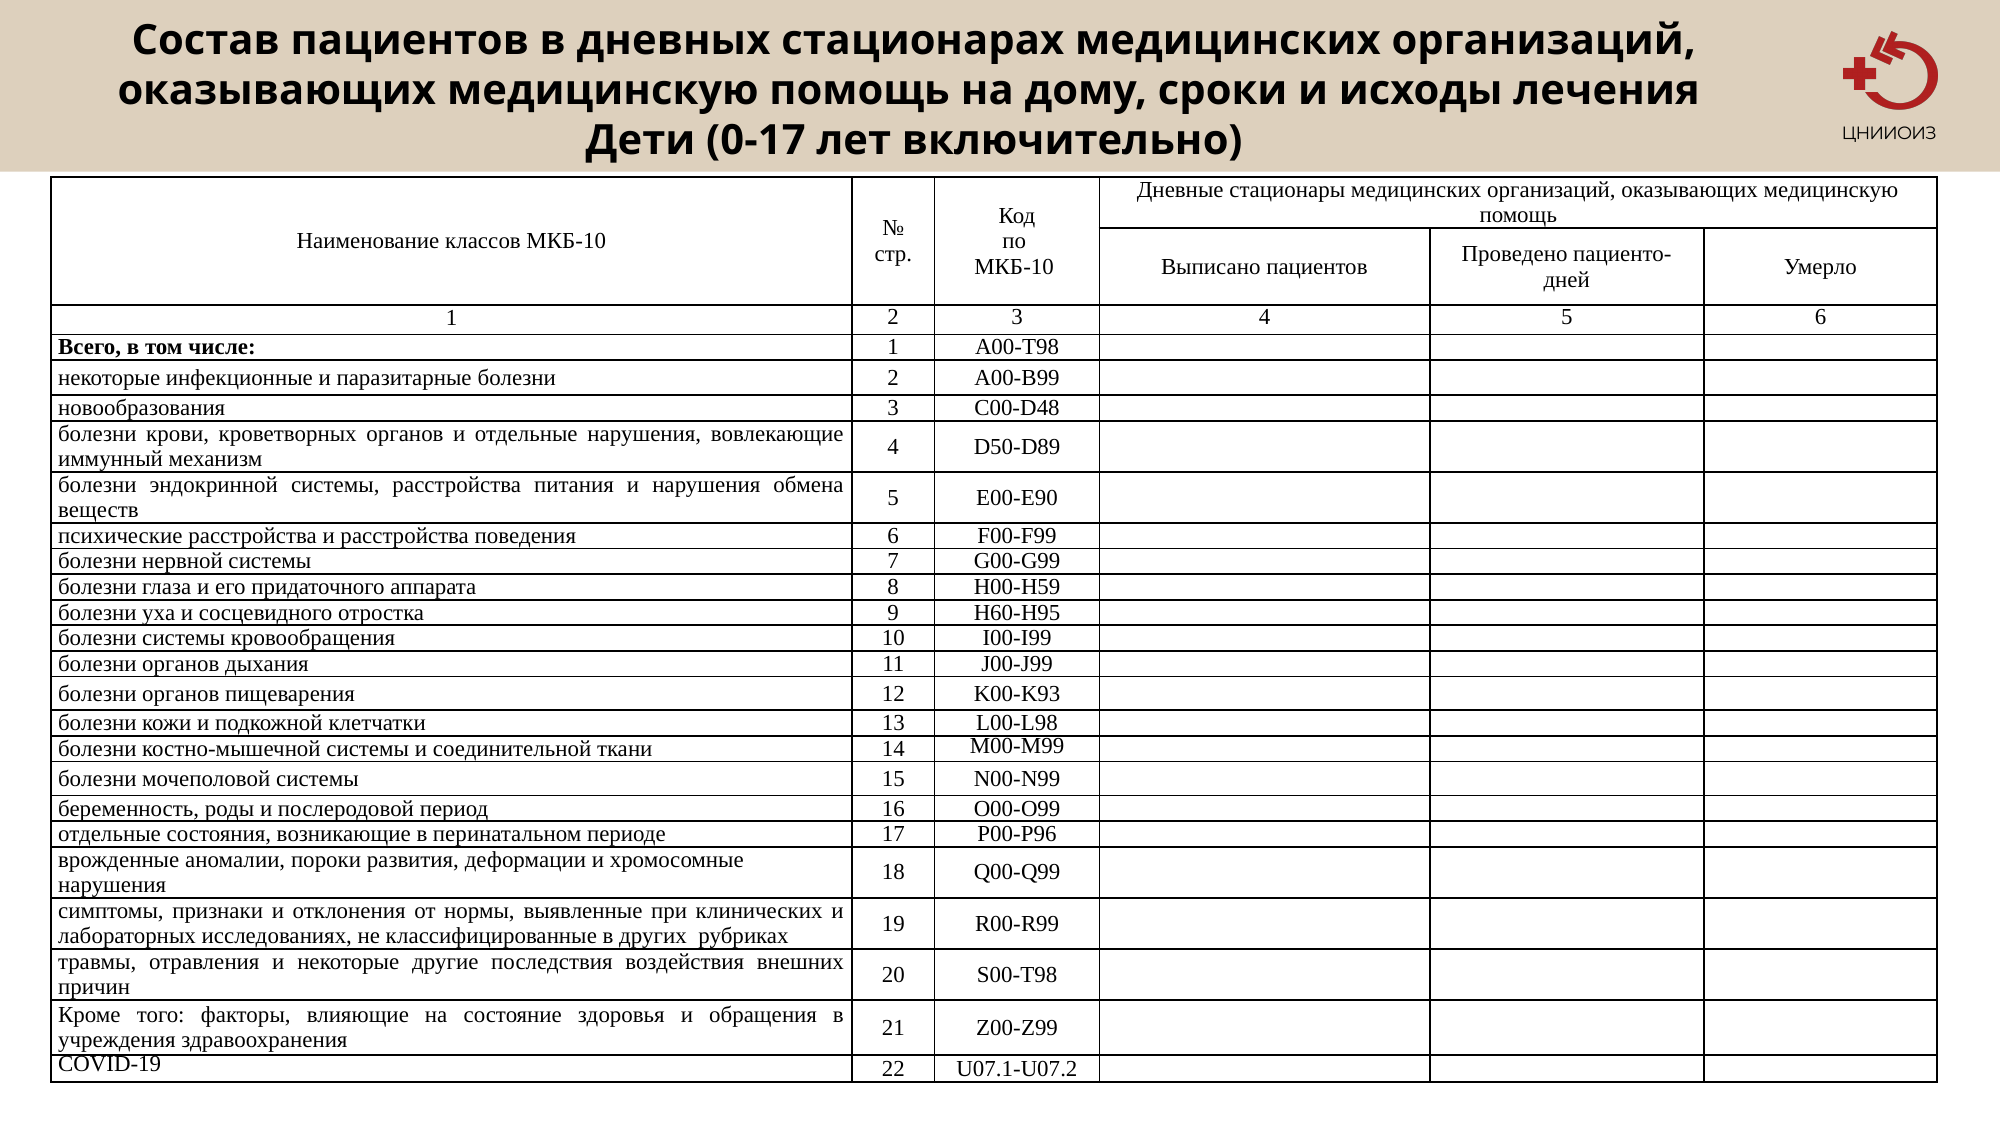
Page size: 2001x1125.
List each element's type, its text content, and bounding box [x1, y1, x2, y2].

table_cell [1705, 524, 1936, 548]
table_cell 9 [853, 601, 934, 624]
table_cell [1100, 361, 1429, 394]
table_cell [1431, 422, 1703, 471]
table_cell 8 [853, 575, 934, 599]
table_cell [1705, 575, 1936, 599]
table_cell [1100, 899, 1429, 948]
table_cell [1100, 575, 1429, 599]
table_cell [1705, 899, 1936, 948]
table_cell [1705, 822, 1936, 846]
table_cell [1705, 396, 1936, 420]
table_cell [1431, 575, 1703, 599]
table_cell [1431, 524, 1703, 548]
table_cell 12 [853, 677, 934, 709]
table_cell Q00-Q99 [935, 848, 1099, 897]
table_cell [1100, 796, 1429, 820]
table_cell [1100, 737, 1429, 761]
table_cell 13 [853, 711, 934, 735]
table_cell 1 [853, 335, 934, 359]
table_cell [1431, 473, 1703, 522]
table_cell болезни системы кровообращения [52, 626, 851, 650]
table_cell [1431, 737, 1703, 761]
table_cell M00-M99 [935, 737, 1099, 761]
table_cell 5 [853, 473, 934, 522]
table_cell Умерло [1705, 229, 1936, 304]
table_cell [1431, 549, 1703, 573]
table_cell [1431, 1056, 1703, 1081]
table_cell [1100, 473, 1429, 522]
table_cell [1100, 422, 1429, 471]
table_cell 15 [853, 762, 934, 795]
table_cell 4 [853, 422, 934, 471]
table_cell L00-L98 [935, 711, 1099, 735]
table_cell беременность, роды и послеродовой период [52, 796, 851, 820]
table_cell N00-N99 [935, 762, 1099, 795]
table_cell K00-K93 [935, 677, 1099, 709]
table_cell [1100, 1056, 1429, 1081]
table_cell [1705, 335, 1936, 359]
table_cell [1100, 396, 1429, 420]
table_cell [1431, 601, 1703, 624]
table_cell болезни уха и сосцевидного отростка [52, 601, 851, 624]
table_cell [1705, 1056, 1936, 1081]
table_cell 6 [1705, 306, 1936, 334]
table_cell [1705, 848, 1936, 897]
table_cell [1705, 549, 1936, 573]
table_cell 18 [853, 848, 934, 897]
table_cell 7 [853, 549, 934, 573]
table_cell 10 [853, 626, 934, 650]
table_cell [1431, 711, 1703, 735]
table_cell [1431, 361, 1703, 394]
table_cell [1705, 762, 1936, 795]
table_cell новообразования [52, 396, 851, 420]
table_cell [1431, 848, 1703, 897]
table_cell А00-Т98 [935, 335, 1099, 359]
table_cell 4 [1100, 306, 1429, 334]
table_cell [1100, 652, 1429, 676]
text_box [0, 0, 2000, 173]
table_cell [1705, 950, 1936, 999]
table_cell [1705, 361, 1936, 394]
table_cell [1705, 422, 1936, 471]
table_cell G00-G99 [935, 549, 1099, 573]
table_cell [1705, 796, 1936, 820]
table_cell J00-J99 [935, 652, 1099, 676]
table_cell 2 [853, 306, 934, 334]
table_cell [1100, 950, 1429, 999]
table_cell [1431, 677, 1703, 709]
table_cell U07.1-U07.2 [935, 1056, 1099, 1081]
table_cell [1431, 822, 1703, 846]
table_cell врожденные аномалии, пороки развития, деформации и хромосомные нарушения [52, 848, 851, 897]
table_cell [1100, 822, 1429, 846]
table_cell 14 [853, 737, 934, 761]
table_cell [1705, 1001, 1936, 1054]
table_cell С00-D48 [935, 396, 1099, 420]
table_cell [1705, 711, 1936, 735]
table_cell R00-R99 [935, 899, 1099, 948]
table_cell психические расстройства и расстройства поведения [52, 524, 851, 548]
table_cell Выписано пациентов [1100, 229, 1429, 304]
table_cell болезни крови, кроветворных органов и отдельные нарушения, вовлекающие иммунный механизм [52, 422, 851, 471]
table_cell F00-F99 [935, 524, 1099, 548]
table_cell O00-O99 [935, 796, 1099, 820]
table_cell [1100, 677, 1429, 709]
table_cell D50-D89 [935, 422, 1099, 471]
table_cell [1100, 626, 1429, 650]
table_cell 5 [1431, 306, 1703, 334]
table_cell 6 [853, 524, 934, 548]
table_cell [1431, 396, 1703, 420]
table_cell травмы, отравления и некоторые другие последствия воздействия внешних причин [52, 950, 851, 999]
table_cell 22 [853, 1056, 934, 1081]
table_cell [1431, 652, 1703, 676]
table_cell [1705, 473, 1936, 522]
table_cell [1431, 950, 1703, 999]
table_cell 16 [853, 796, 934, 820]
table_cell 11 [853, 652, 934, 676]
table_cell [1100, 848, 1429, 897]
table_cell 3 [935, 306, 1099, 334]
table_cell Проведено пациенто- дней [1431, 229, 1703, 304]
table_header Наименование классов МКБ-10 [52, 178, 851, 304]
table_cell болезни глаза и его придаточного аппарата [52, 575, 851, 599]
table_cell болезни нервной системы [52, 549, 851, 573]
table_cell 1 [52, 306, 851, 334]
table_cell [1100, 1001, 1429, 1054]
table_cell Всего, в том числе: [52, 335, 851, 359]
table_cell [1100, 601, 1429, 624]
table_cell COVID-19 [52, 1056, 851, 1081]
table_cell 2 [853, 361, 934, 394]
table_cell болезни органов пищеварения [52, 677, 851, 709]
table_cell некоторые инфекционные и паразитарные болезни [52, 361, 851, 394]
table_cell [1100, 711, 1429, 735]
table_header Дневные стационары медицинских организаций, оказывающих медицинскую помощь [1100, 178, 1936, 227]
table_cell 20 [853, 950, 934, 999]
table_cell [1705, 737, 1936, 761]
table_cell [1431, 335, 1703, 359]
table_cell [1431, 1001, 1703, 1054]
table_cell Е00-Е90 [935, 473, 1099, 522]
table_cell болезни кожи и подкожной клетчатки [52, 711, 851, 735]
table_cell А00-В99 [935, 361, 1099, 394]
table_header Код по МКБ-10 [935, 178, 1099, 304]
table_cell отдельные состояния, возникающие в перинатальном периоде [52, 822, 851, 846]
table_cell 3 [853, 396, 934, 420]
table_cell I00-I99 [935, 626, 1099, 650]
table_cell Кроме того: факторы, влияющие на состояние здоровья и обращения в учреждения здравоохранения [52, 1001, 851, 1054]
table_cell [1705, 626, 1936, 650]
table_cell 17 [853, 822, 934, 846]
table_cell [1431, 762, 1703, 795]
table_cell симптомы, признаки и отклонения от нормы, выявленные при клинических и лабораторных исследованиях, не классифицированные в других рубриках [52, 899, 851, 948]
table_cell P00-P96 [935, 822, 1099, 846]
table_cell [1431, 796, 1703, 820]
table_cell 21 [853, 1001, 934, 1054]
table_cell [1431, 626, 1703, 650]
table_cell болезни органов дыхания [52, 652, 851, 676]
text_box Состав пациентов в дневных стационарах медицинских организаций, оказывающих медицинскую помощь на дому, сроки и исходы лечения Дети (0-17 лет включительно) [70, 23, 1759, 153]
table_cell болезни костно-мышечной системы и соединительной ткани [52, 737, 851, 761]
table_cell [1100, 335, 1429, 359]
table_cell H00-H59 [935, 575, 1099, 599]
table_cell [1100, 524, 1429, 548]
table_cell болезни эндокринной системы, расстройства питания и нарушения обмена веществ [52, 473, 851, 522]
table_cell [1100, 549, 1429, 573]
picture [1843, 31, 1938, 142]
table_cell H60-H95 [935, 601, 1099, 624]
table_cell [1431, 899, 1703, 948]
table_cell 19 [853, 899, 934, 948]
table_cell S00-T98 [935, 950, 1099, 999]
table_cell [1705, 677, 1936, 709]
table_cell [1100, 762, 1429, 795]
table_cell [1705, 601, 1936, 624]
table_header № стр. [853, 178, 934, 304]
table_cell Z00-Z99 [935, 1001, 1099, 1054]
table_cell болезни мочеполовой системы [52, 762, 851, 795]
table_cell [1705, 652, 1936, 676]
